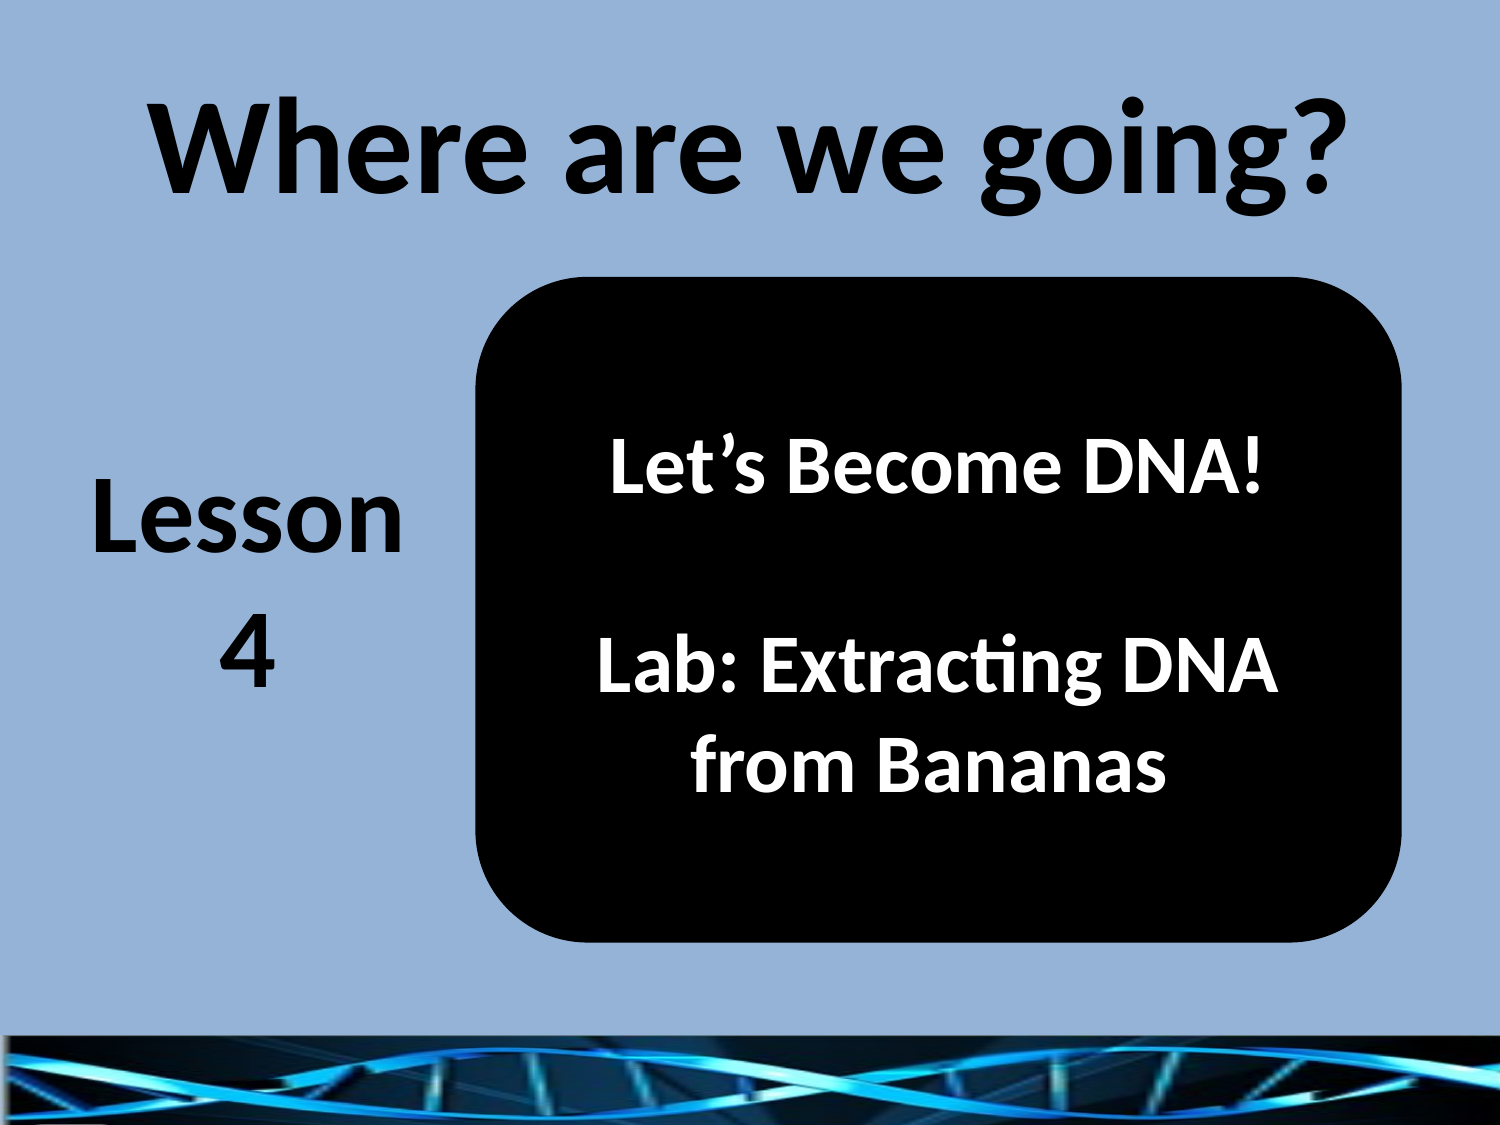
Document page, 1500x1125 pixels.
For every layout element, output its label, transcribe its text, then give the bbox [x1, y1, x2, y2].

title Where are we going? [75, 45, 1425, 233]
picture [4, 323, 1500, 1125]
text_box Let’s Become DNA! Lab: Extracting DNA from Bananas [475, 276, 1402, 943]
text_box Lesson 4 [53, 432, 443, 718]
